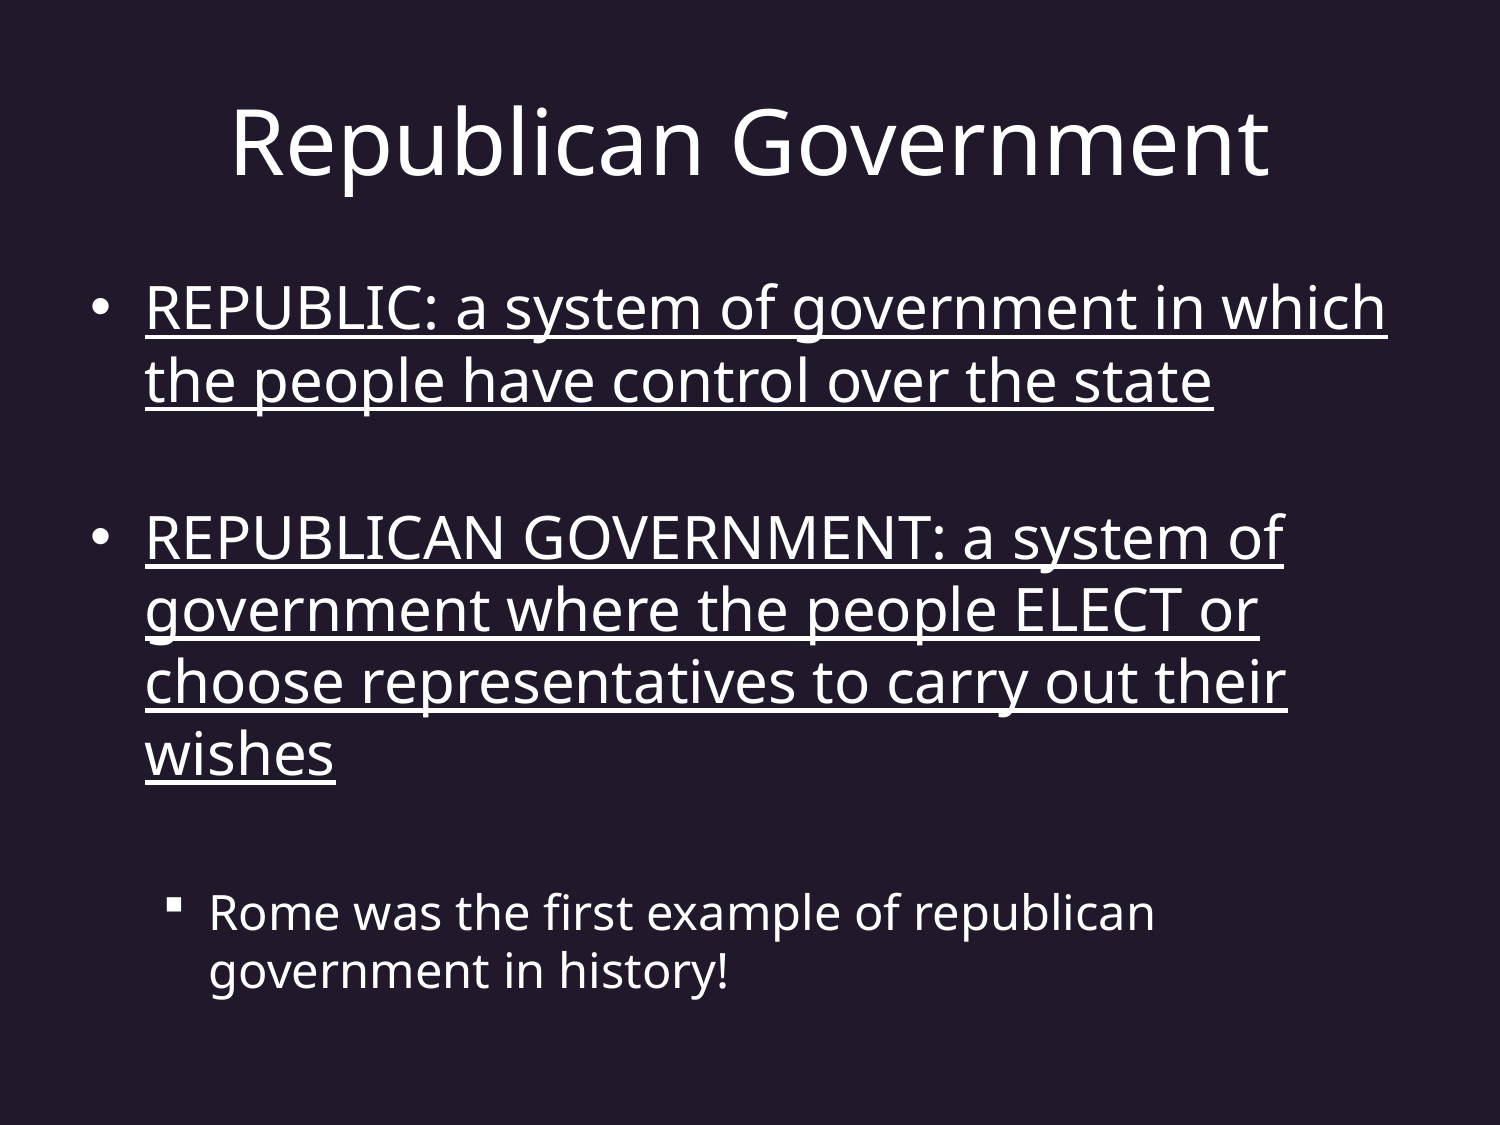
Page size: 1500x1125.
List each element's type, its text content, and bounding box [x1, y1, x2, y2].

title Republican Government [75, 45, 1425, 233]
list REPUBLIC: a system of government in which the people have control over the state REPUBLICAN GOVERNMENT: a system of government where the people ELECT or choose representatives to carry out their wishes Rome was the first example of republican government in history! [75, 262, 1425, 1013]
